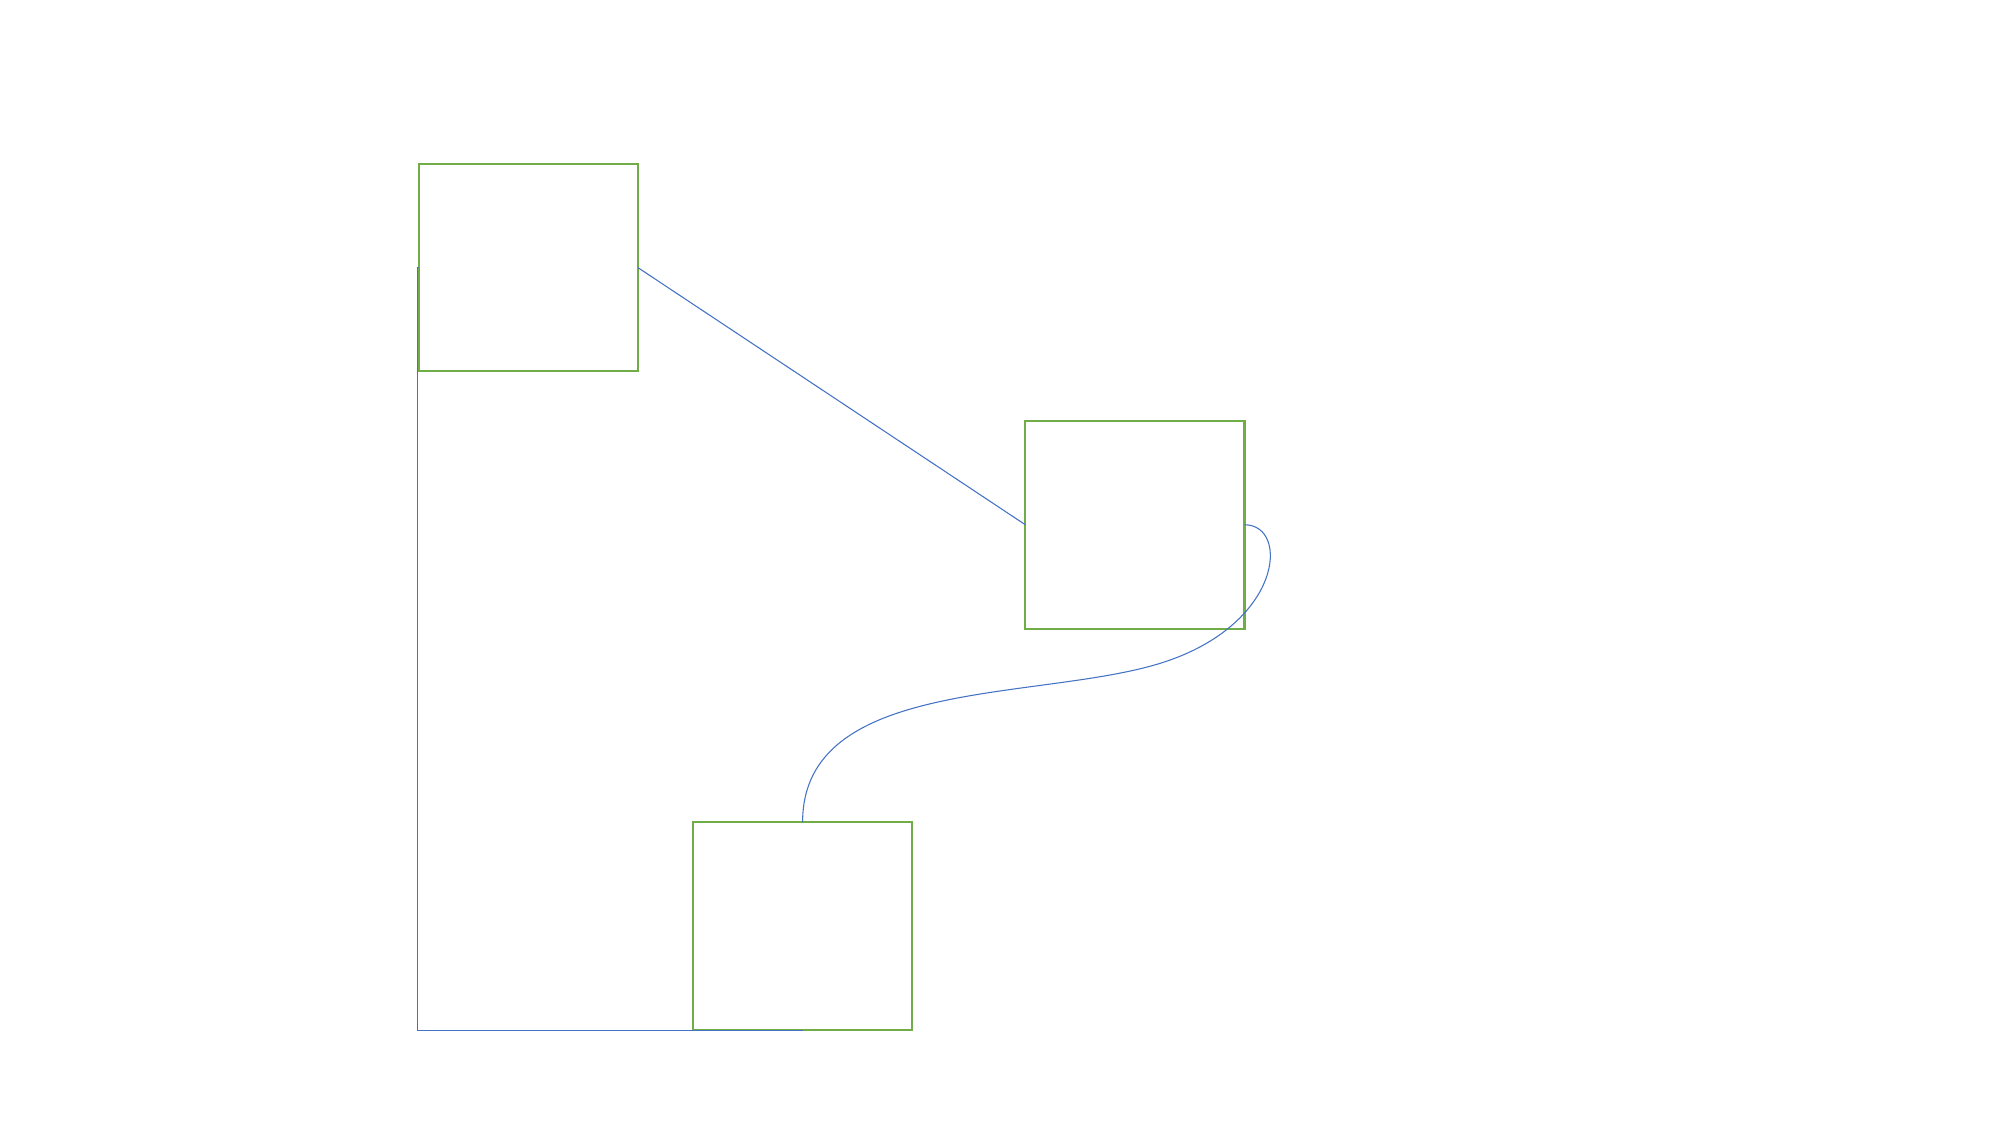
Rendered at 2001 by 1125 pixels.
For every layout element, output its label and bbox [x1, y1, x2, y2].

text_box [1026, 420, 1246, 524]
text_box [803, 267, 1026, 525]
text_box [418, 163, 639, 267]
text_box [418, 267, 803, 1030]
text_box [803, 524, 1245, 823]
text_box [803, 823, 913, 1031]
